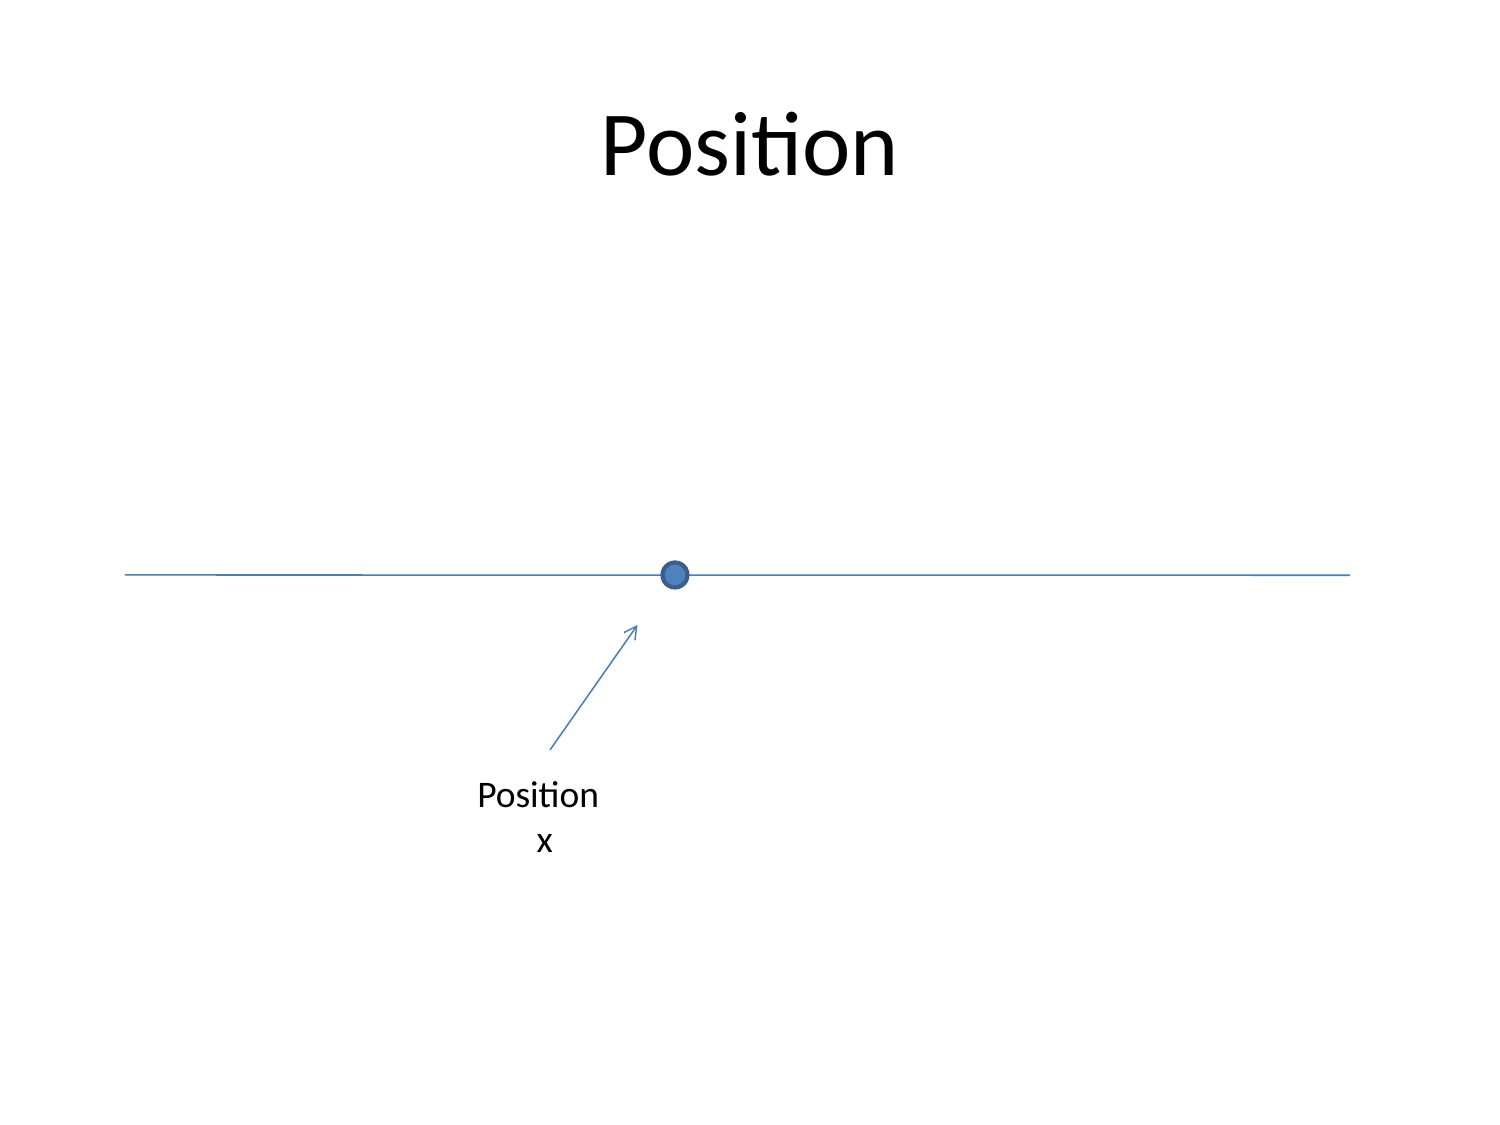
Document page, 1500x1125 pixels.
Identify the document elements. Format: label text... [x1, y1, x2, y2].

title Position [75, 45, 1425, 233]
text_box [664, 585, 686, 590]
text_box Position x [462, 762, 700, 868]
text_box [660, 560, 690, 573]
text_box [530, 643, 657, 732]
